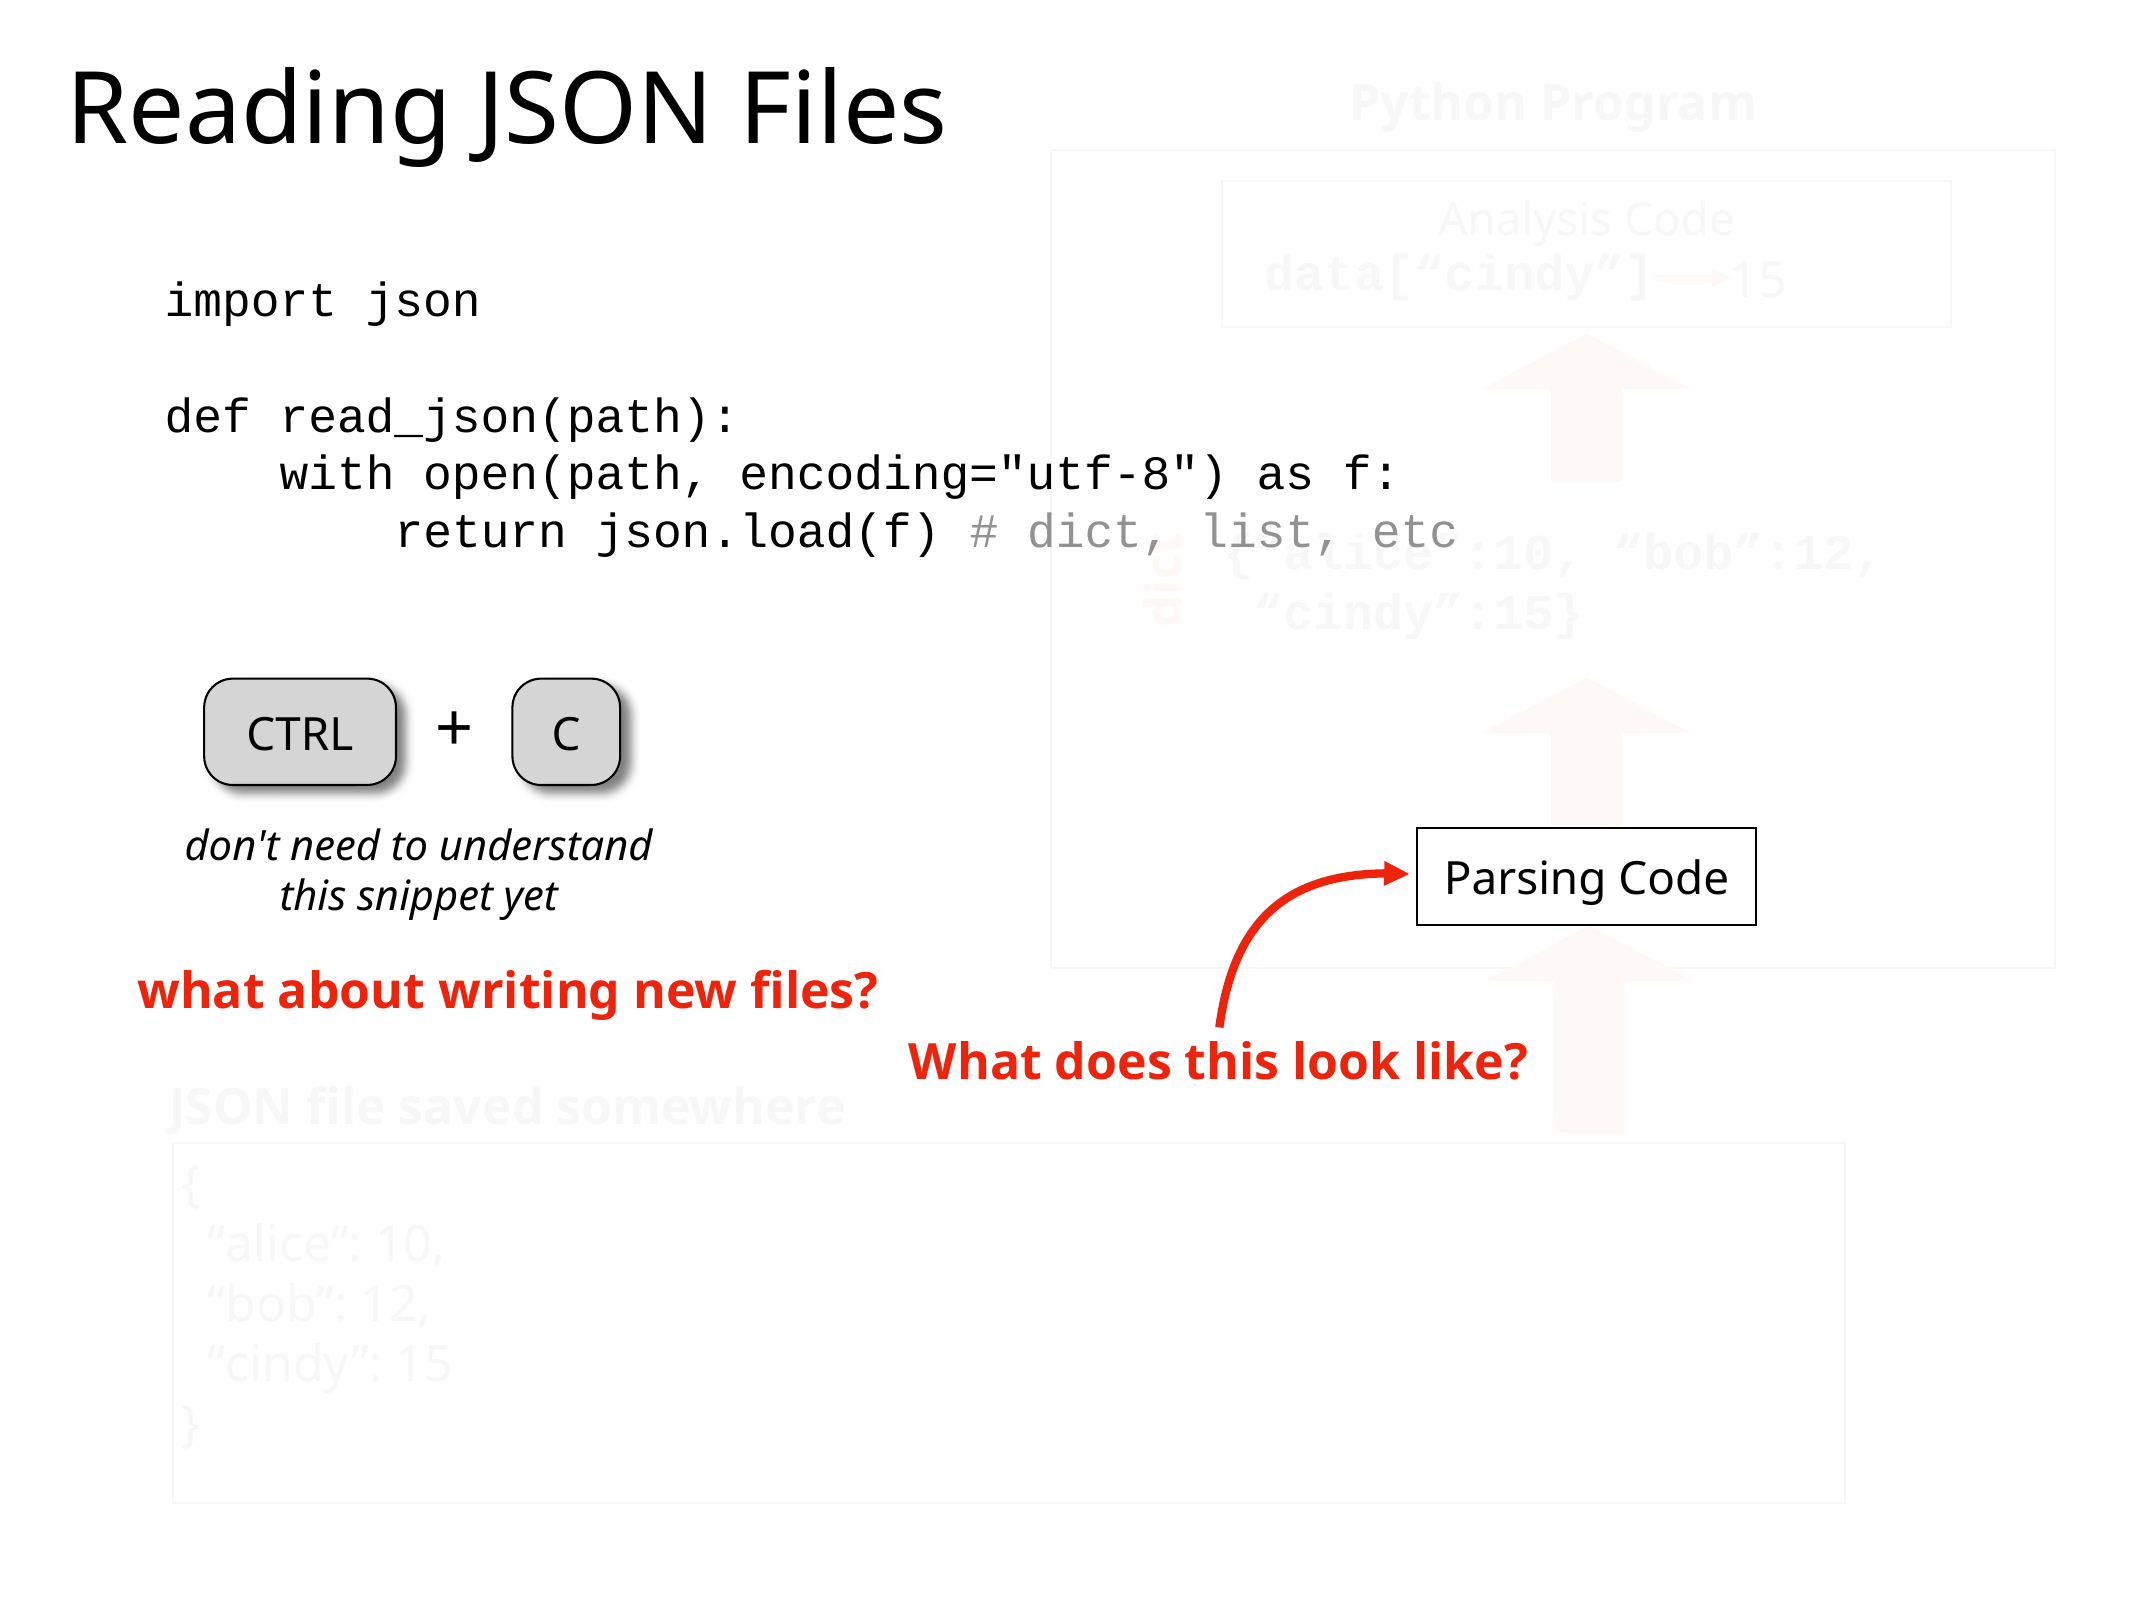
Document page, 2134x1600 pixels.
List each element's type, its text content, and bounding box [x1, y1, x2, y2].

text_box CTRL [204, 678, 397, 786]
text_box What does this look like? [900, 1021, 1537, 1098]
text_box [62, 71, 2081, 1521]
title Reading JSON Files [57, 28, 1880, 178]
text_box [1219, 867, 1410, 1028]
text_box C [512, 678, 621, 786]
text_box + [426, 676, 482, 773]
text_box Parsing Code [1417, 828, 1757, 925]
text_box don't need to understand this snippet yet [176, 810, 662, 927]
text_box import json def read_json(path): with open(path, encoding="utf-8") as f: return json.load(f) # dict, list, etc [156, 260, 1573, 603]
text_box what about writing new files? [128, 950, 887, 1027]
